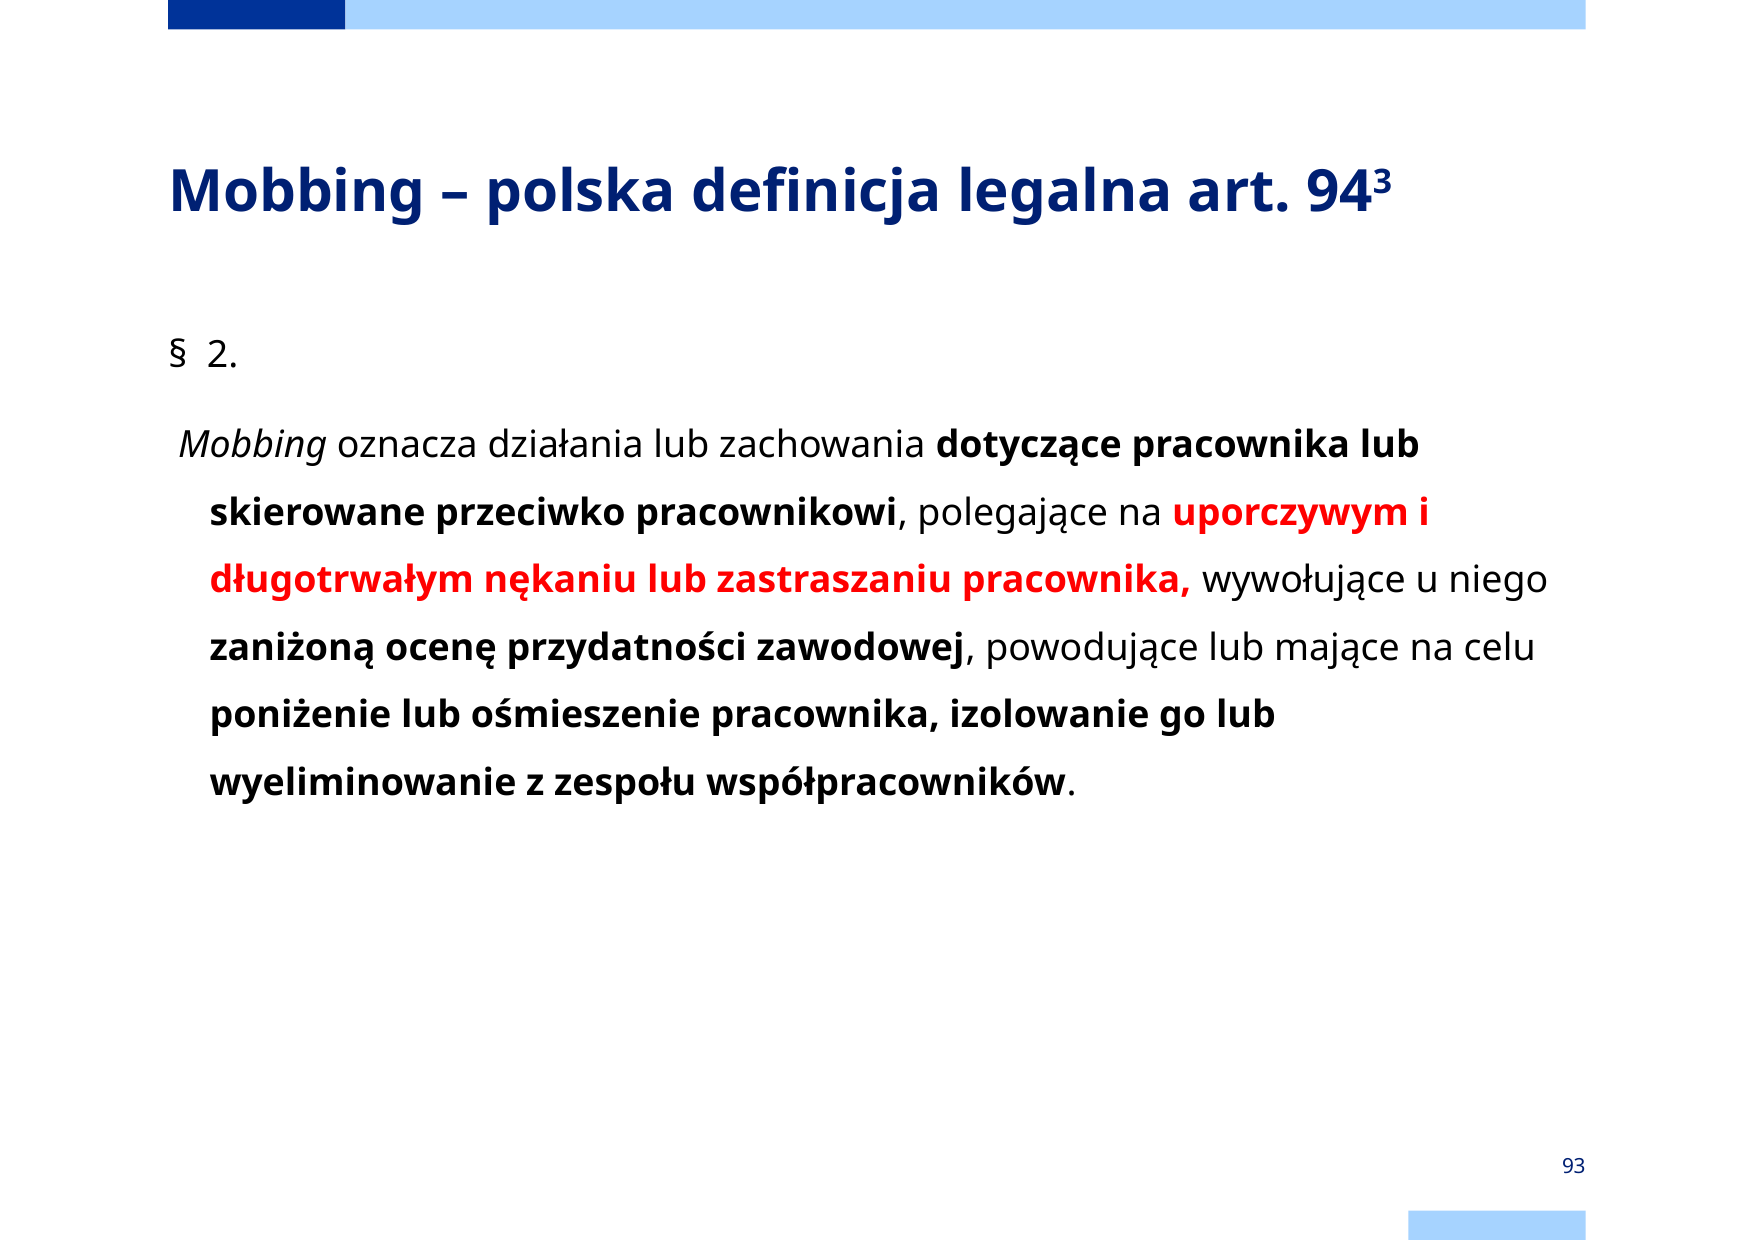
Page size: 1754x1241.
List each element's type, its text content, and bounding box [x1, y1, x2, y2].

title Mobbing – polska definicja legalna art. 943 [168, 147, 1586, 324]
list § 2. Mobbing oznacza działania lub zachowania dotyczące pracownika lub skierowane przeciwko pracownikowi, polegające na uporczywym i długotrwałym nękaniu lub zastraszaniu pracownika, wywołujące u niego zaniżoną ocenę przydatności zawodowej, powodujące lub mające na celu poniżenie lub ośmieszenie pracownika, izolowanie go lub wyeliminowanie z zespołu współpracowników. [168, 324, 1586, 1093]
slide_number 93 [1408, 1151, 1586, 1182]
